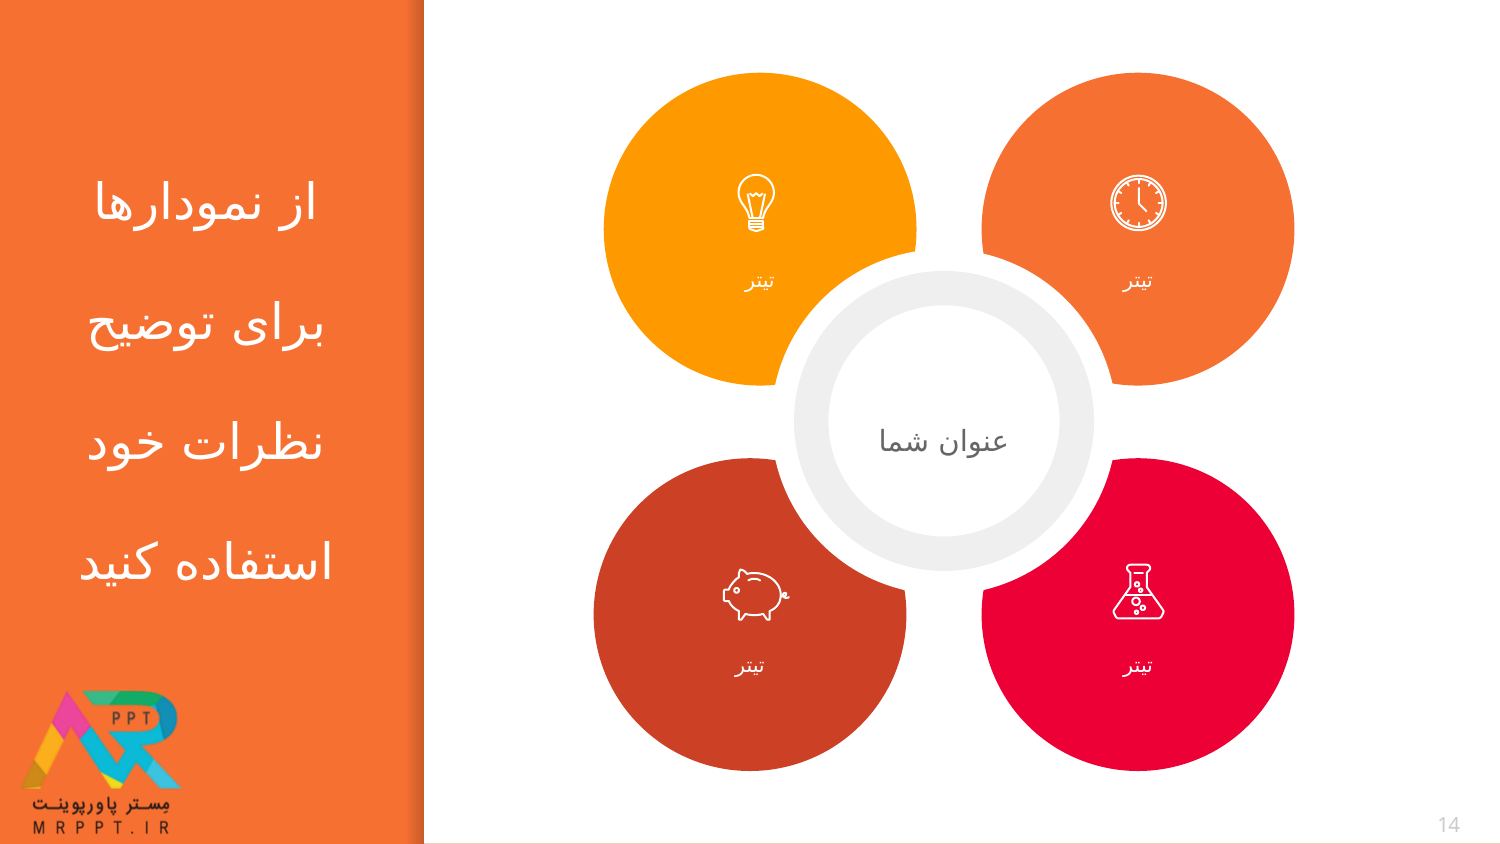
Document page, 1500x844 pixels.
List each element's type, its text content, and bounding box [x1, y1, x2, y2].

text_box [1113, 564, 1164, 619]
slide_number 14 [1403, 779, 1494, 844]
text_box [723, 569, 790, 620]
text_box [1111, 175, 1167, 231]
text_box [593, 72, 1295, 772]
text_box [738, 174, 775, 232]
title از نمودارها برای توضیح نظرات خود استفاده کنید [38, 94, 375, 748]
picture [0, 682, 201, 844]
